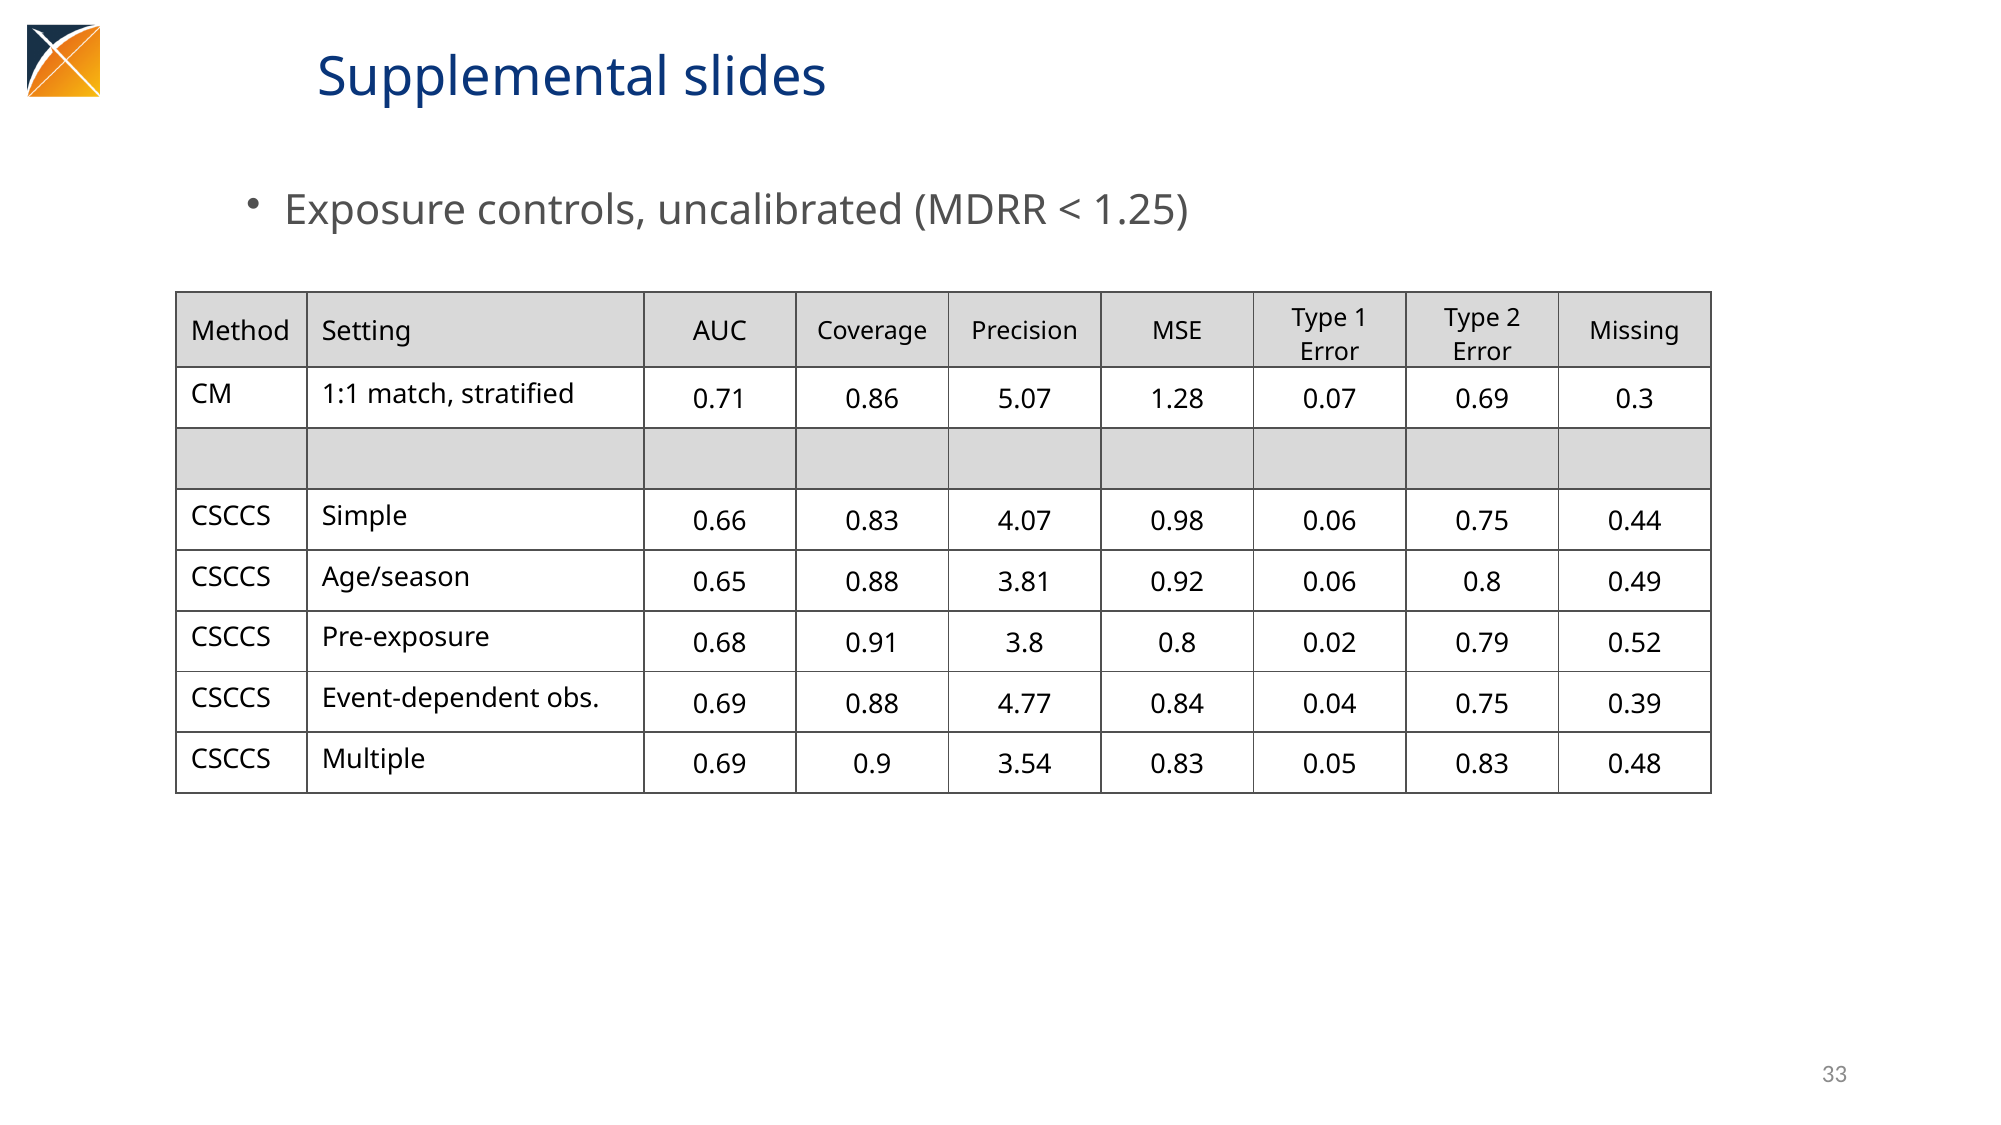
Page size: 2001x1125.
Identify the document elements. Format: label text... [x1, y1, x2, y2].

table_cell 0.75 [1407, 672, 1558, 731]
table_cell 0.88 [797, 551, 948, 610]
table_cell [177, 429, 306, 488]
table_cell Age/season [308, 551, 643, 610]
table_cell 0.07 [1254, 368, 1405, 427]
table_cell 0.75 [1407, 490, 1558, 549]
text_box Exposure controls, uncalibrated (MDRR < 1.25) [246, 183, 1612, 261]
table_cell 3.81 [949, 551, 1100, 610]
table_cell 0.69 [645, 672, 795, 731]
table_cell 0.49 [1559, 551, 1710, 610]
table_cell 0.83 [797, 490, 948, 549]
table_cell 0.44 [1559, 490, 1710, 549]
table_cell 0.06 [1254, 551, 1405, 610]
table_cell [1407, 429, 1558, 488]
table_cell 0.65 [645, 551, 795, 610]
table_cell [1559, 429, 1710, 488]
table_cell Multiple [308, 733, 643, 792]
table_cell 5.07 [949, 368, 1100, 427]
table_cell Simple [308, 490, 643, 549]
table_cell 0.66 [645, 490, 795, 549]
table_cell CSCCS [177, 551, 306, 610]
table_cell 0.8 [1407, 551, 1558, 610]
table_cell 3.8 [949, 612, 1100, 671]
table_cell CSCCS [177, 612, 306, 671]
table_cell CM [177, 368, 306, 427]
table_cell CSCCS [177, 733, 306, 792]
table_header MSE [1102, 293, 1253, 366]
table_cell 3.54 [949, 733, 1100, 792]
slide_number 33 [1412, 1042, 1863, 1103]
table_header Precision [949, 293, 1100, 366]
table_header Type 2 Error [1407, 293, 1558, 366]
table_cell 0.83 [1102, 733, 1253, 792]
table_cell 0.9 [797, 733, 948, 792]
table_header Setting [308, 293, 643, 366]
table_cell [308, 429, 643, 488]
table_cell [949, 429, 1100, 488]
table_header Type 1 Error [1254, 293, 1405, 366]
table_cell 0.3 [1559, 368, 1710, 427]
table_cell 0.06 [1254, 490, 1405, 549]
table_cell [645, 429, 795, 488]
table_cell 0.05 [1254, 733, 1405, 792]
table_cell CSCCS [177, 490, 306, 549]
table_cell 0.98 [1102, 490, 1253, 549]
table_cell 0.84 [1102, 672, 1253, 731]
table_cell 1:1 match, stratified [308, 368, 643, 427]
table_cell 0.88 [797, 672, 948, 731]
table_cell 0.39 [1559, 672, 1710, 731]
table_cell 0.91 [797, 612, 948, 671]
table_header Missing [1559, 293, 1710, 366]
table_cell Event-dependent obs. [308, 672, 643, 731]
table_cell 0.8 [1102, 612, 1253, 671]
table_cell 4.07 [949, 490, 1100, 549]
table_cell Pre-exposure [308, 612, 643, 671]
table_header Method [177, 293, 306, 366]
table_cell 0.02 [1254, 612, 1405, 671]
table_cell [797, 429, 948, 488]
table_cell [1254, 429, 1405, 488]
text_box Supplemental slides [317, 41, 1683, 177]
table_cell 0.04 [1254, 672, 1405, 731]
table_header AUC [645, 293, 795, 366]
table_cell 0.52 [1559, 612, 1710, 671]
picture [27, 24, 100, 97]
table_cell 1.28 [1102, 368, 1253, 427]
table_cell 0.69 [645, 733, 795, 792]
table_header Coverage [797, 293, 948, 366]
table_cell 0.83 [1407, 733, 1558, 792]
table_cell 0.79 [1407, 612, 1558, 671]
table_cell 0.48 [1559, 733, 1710, 792]
table_cell 0.69 [1407, 368, 1558, 427]
table_cell [1102, 429, 1253, 488]
table_cell CSCCS [177, 672, 306, 731]
table_cell 0.71 [645, 368, 795, 427]
table_cell 0.68 [645, 612, 795, 671]
table_cell 0.92 [1102, 551, 1253, 610]
table_cell 4.77 [949, 672, 1100, 731]
table_cell 0.86 [797, 368, 948, 427]
